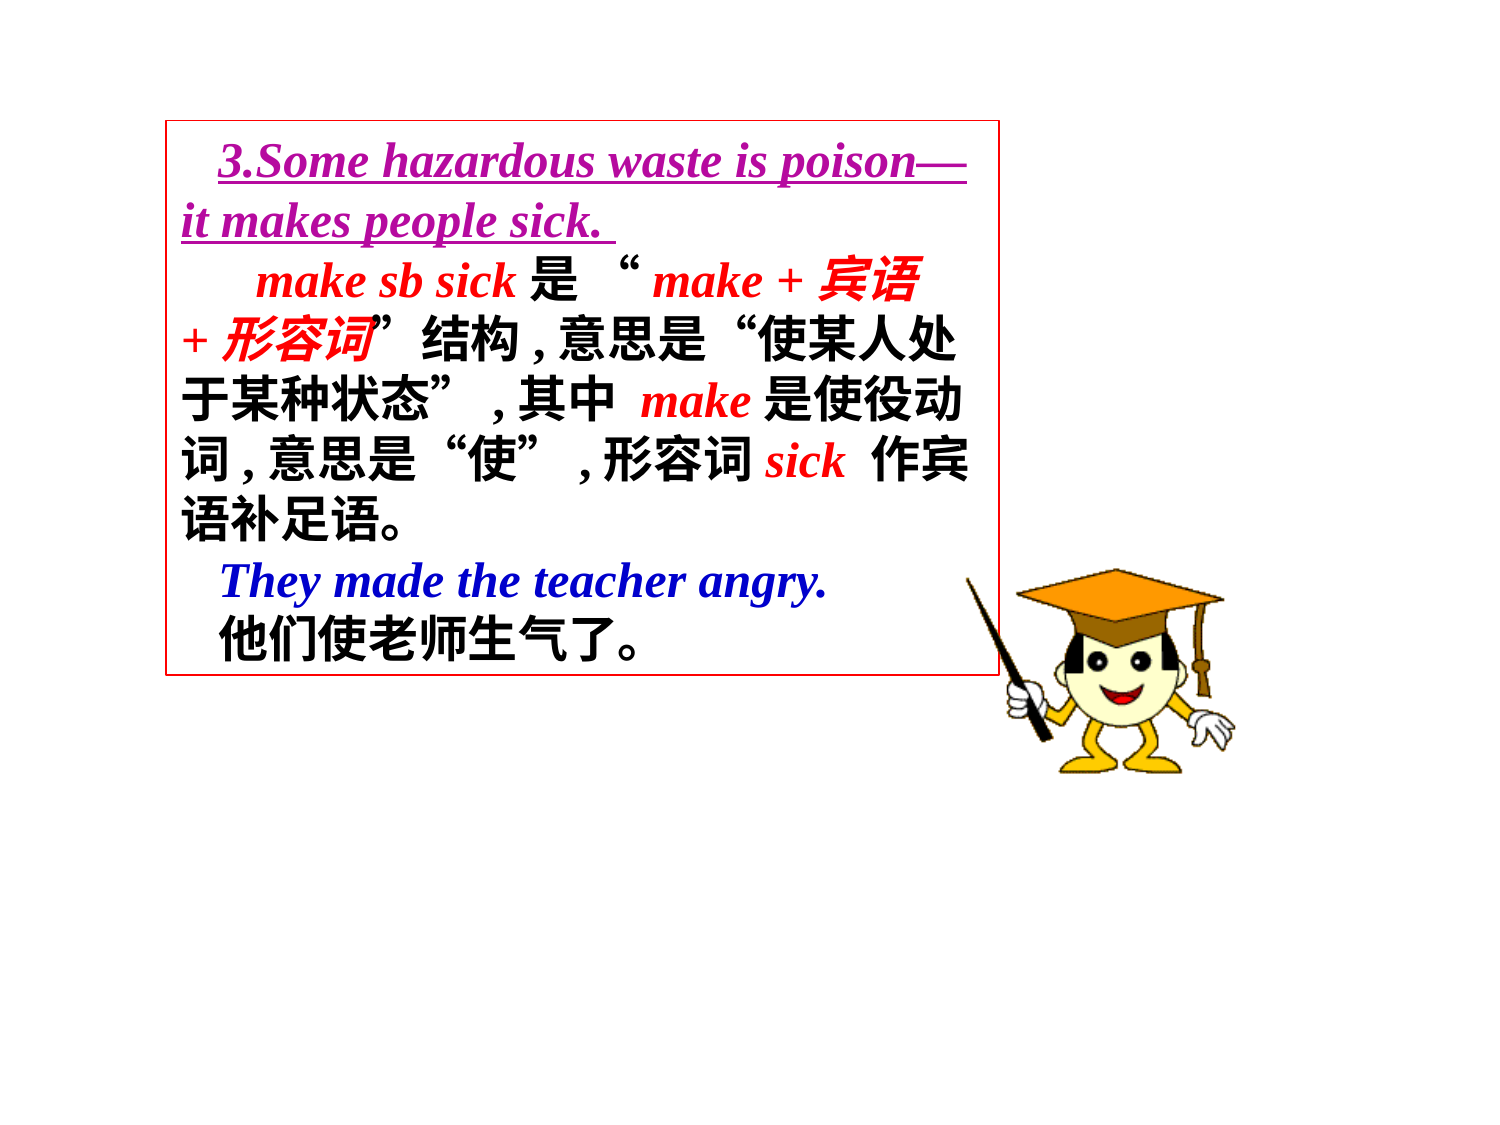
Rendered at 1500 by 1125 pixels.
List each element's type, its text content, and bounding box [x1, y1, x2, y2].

picture [945, 552, 1259, 788]
text_box 3.Some hazardous waste is poison—it makes people sick. make sb sick是 “make +宾语 +形容词”结构,意思是“使某人处于某种状态”,其中 make是使役动词,意思是“使”,形容词sick 作宾语补足语。 They made the teacher angry. 他们使老师生气了。 [165, 120, 1000, 676]
